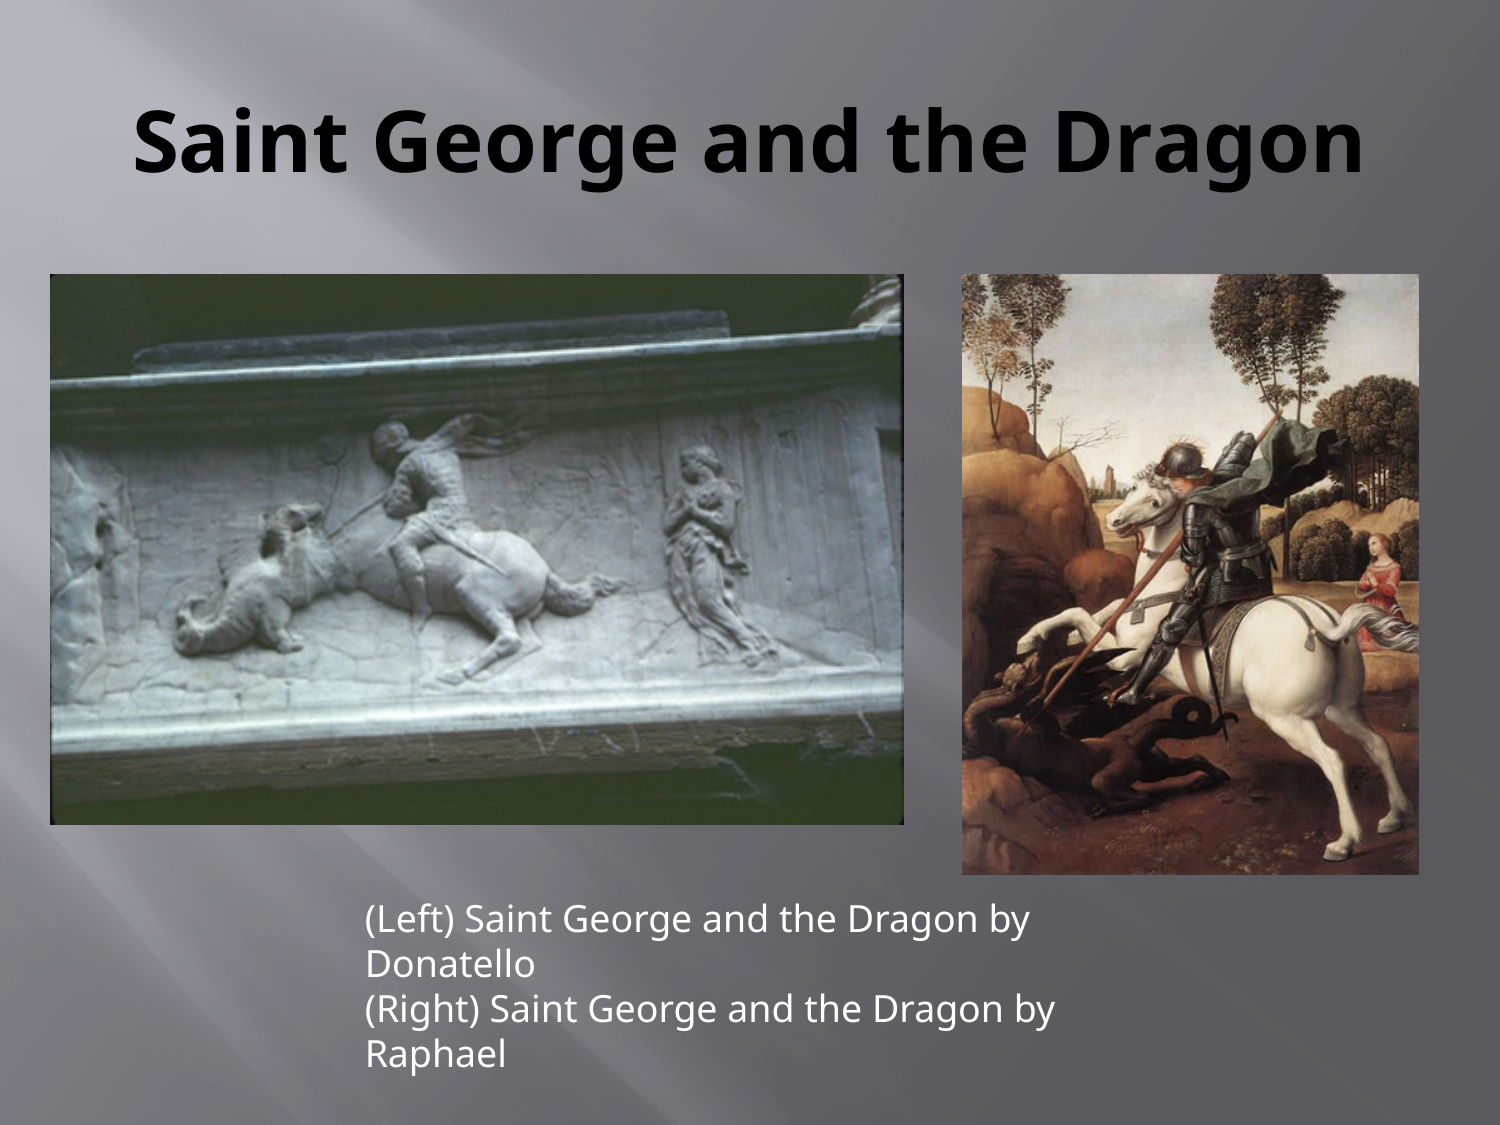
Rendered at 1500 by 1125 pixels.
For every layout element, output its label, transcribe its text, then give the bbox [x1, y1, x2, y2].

text_box (Left) Saint George and the Dragon by Donatello (Right) Saint George and the Dragon by Raphael [350, 887, 1145, 1083]
picture [962, 274, 1419, 876]
title Saint George and the Dragon [75, 45, 1425, 233]
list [49, 274, 905, 826]
